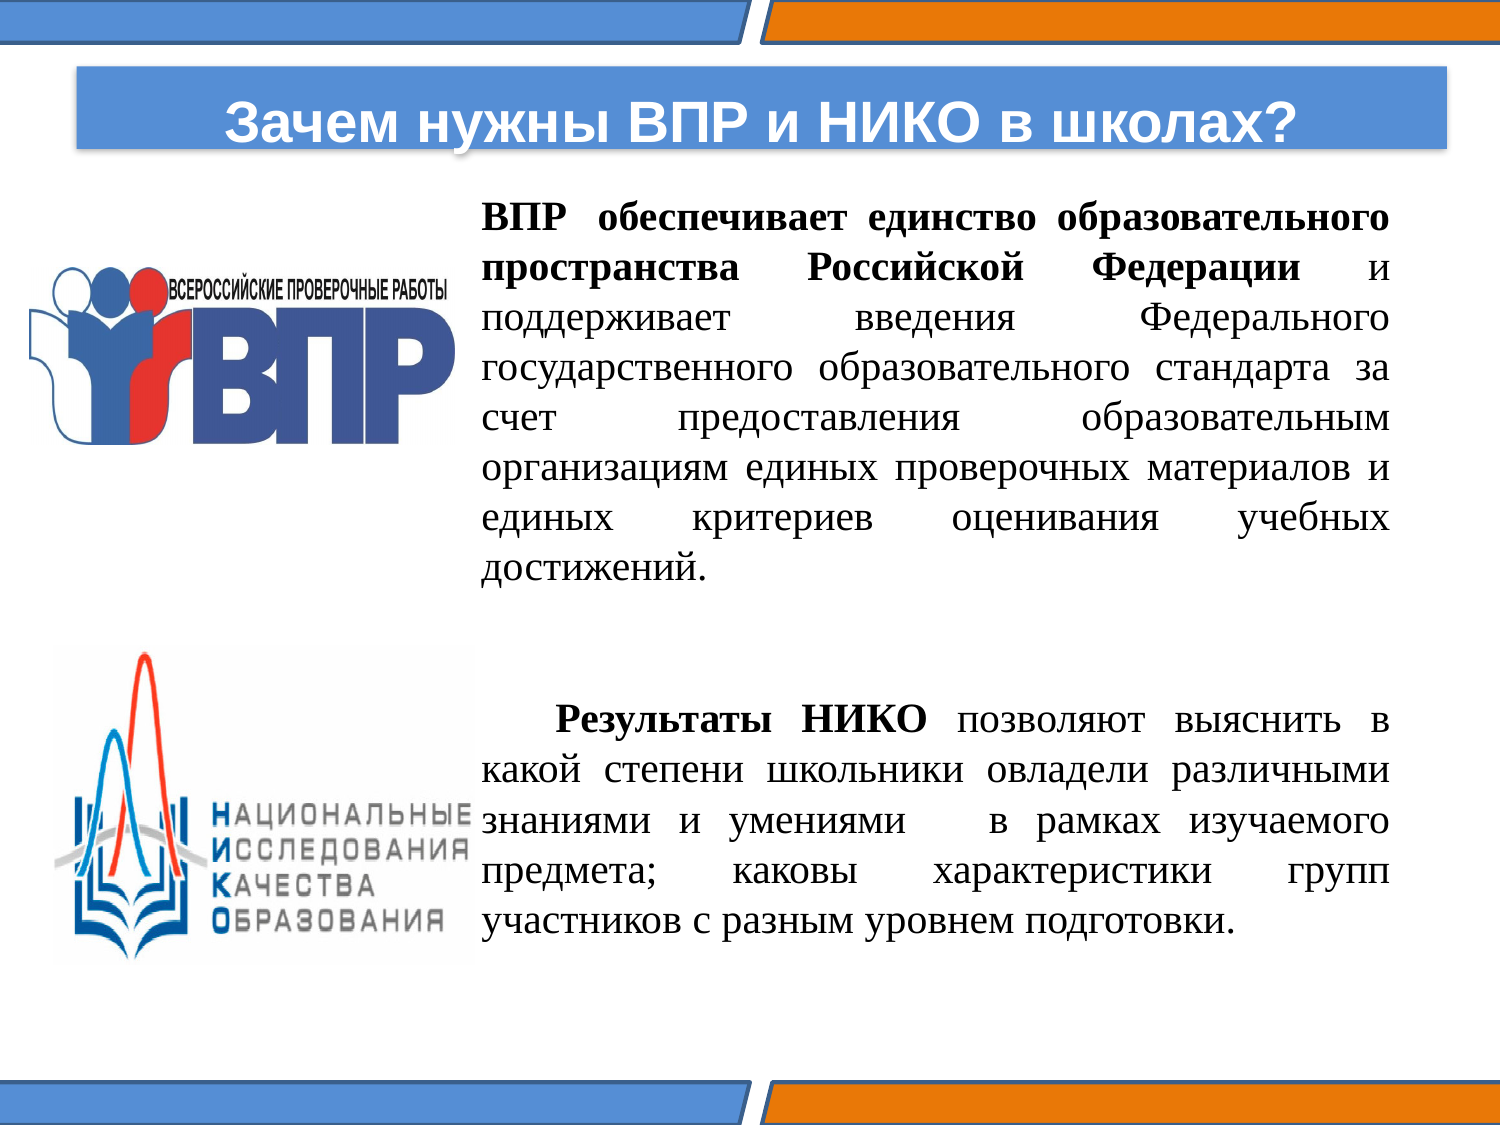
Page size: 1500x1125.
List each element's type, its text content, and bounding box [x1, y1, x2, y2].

text_box [0, 0, 752, 45]
text_box [759, 0, 1500, 45]
text_box [759, 1080, 1500, 1125]
picture [29, 266, 455, 445]
text_box [0, 1080, 752, 1125]
text_box Зачем нужны ВПР и НИКО в школах? [76, 66, 1447, 149]
picture [52, 644, 475, 965]
text_box Результаты НИКО позволяют выяснить в какой степени школьники овладели различными знаниями и умениями в рамках изучаемого предмета; каковы характеристики групп участников с разным уровнем подготовки. [466, 683, 1406, 999]
text_box ВПР обеспечивает единство образовательного пространства Российской Федерации и поддерживает введения Федерального государственного образовательного стандарта за счет предоставления образовательным организациям единых проверочных материалов и единых критериев оценивания учебных достижений. [466, 181, 1406, 647]
